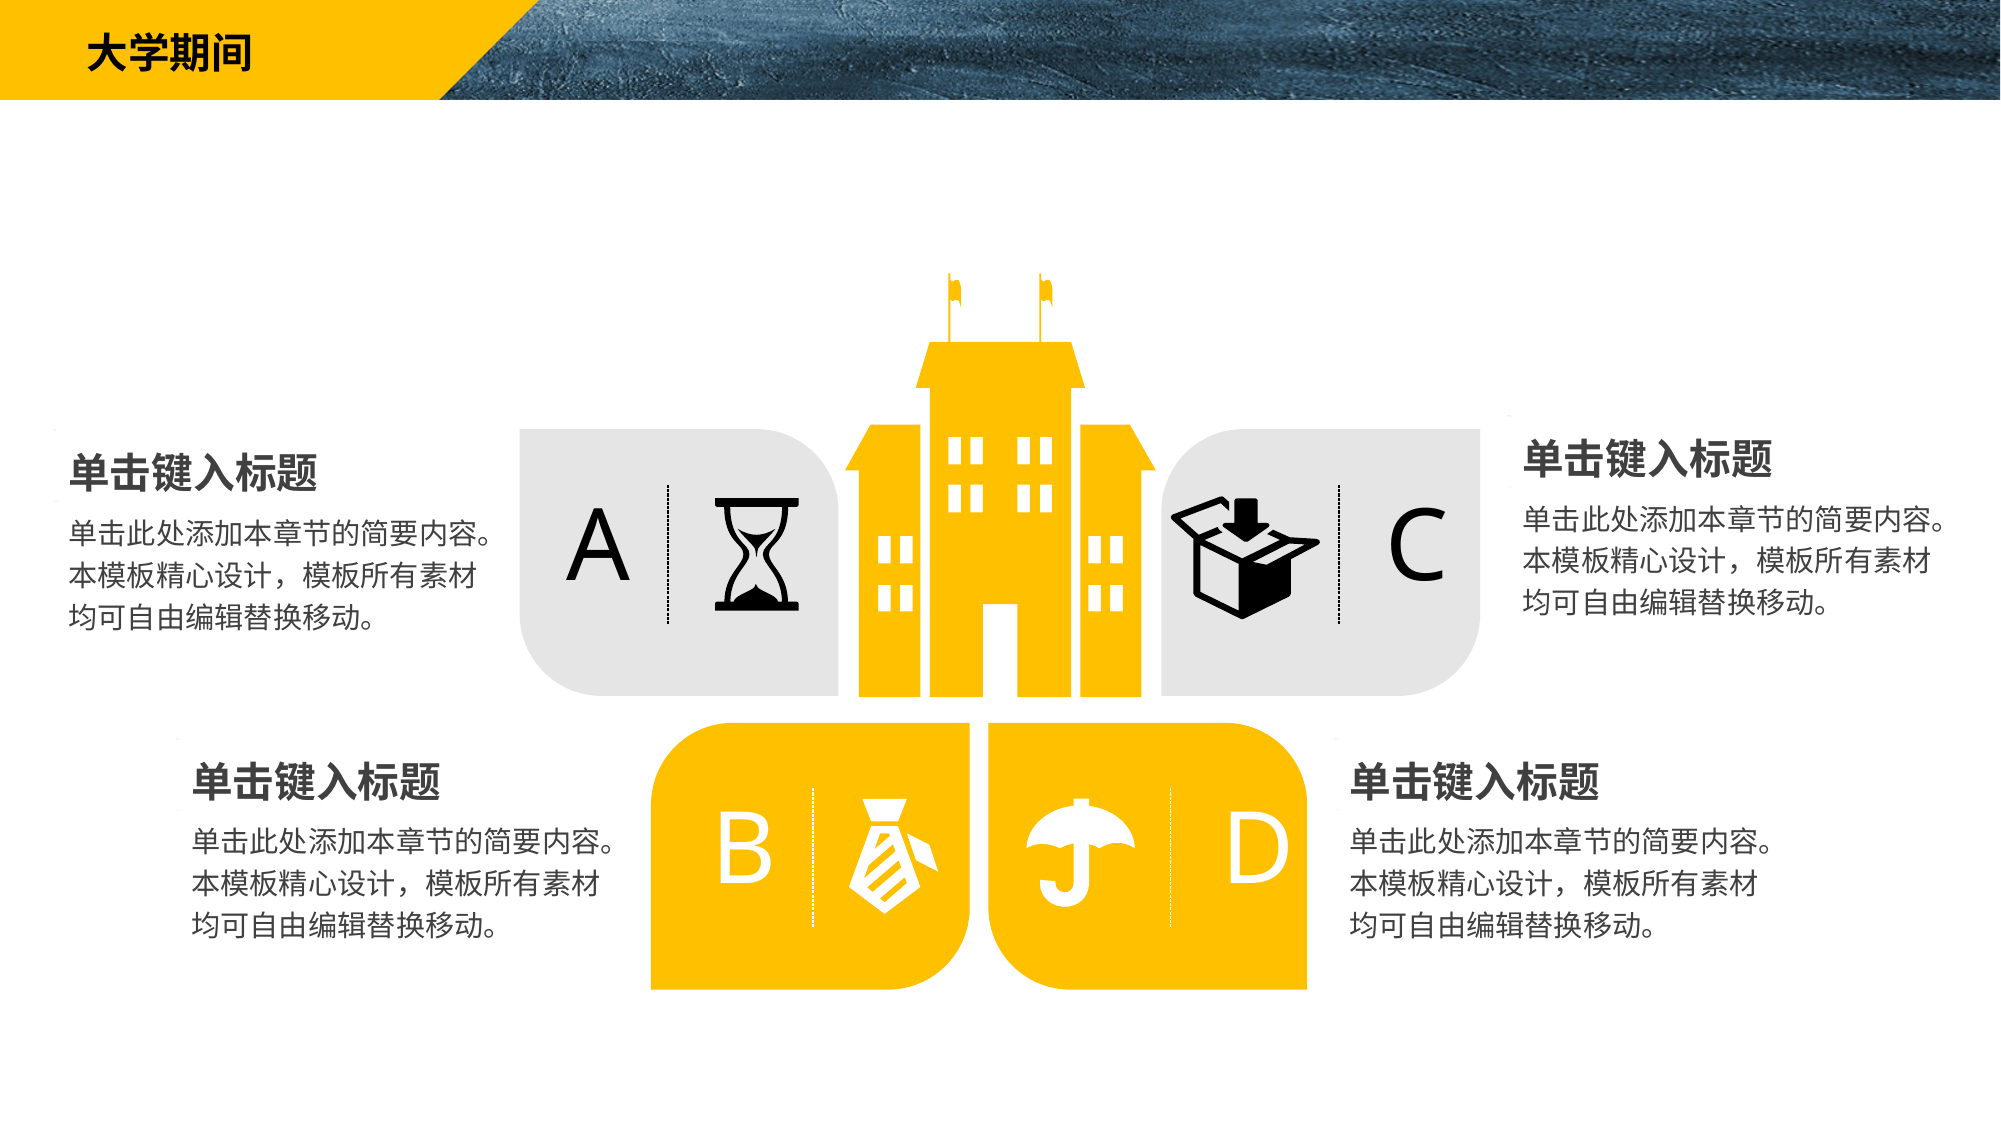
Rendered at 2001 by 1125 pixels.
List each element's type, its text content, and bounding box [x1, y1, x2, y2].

text_box [862, 798, 907, 822]
text_box 单击此处添加本章节的简要内容。本模板精心设计，模板所有素材均可自由编辑替换移动。 [53, 500, 499, 642]
text_box [844, 424, 921, 698]
text_box [906, 833, 939, 872]
text_box [1160, 427, 1482, 697]
text_box 单击此处添加本章节的简要内容。本模板精心设计，模板所有素材均可自由编辑替换移动。 [1334, 809, 1780, 950]
text_box [1080, 424, 1156, 698]
text_box 单击此处添加本章节的简要内容。本模板精心设计，模板所有素材均可自由编辑替换移动。 [1507, 486, 1953, 627]
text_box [1339, 444, 1457, 637]
text_box [1170, 496, 1320, 620]
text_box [537, 444, 668, 637]
text_box [848, 826, 921, 914]
text_box 单击键入标题 [176, 738, 507, 809]
text_box 单击键入标题 [53, 429, 384, 500]
text_box 单击键入标题 [1334, 738, 1665, 809]
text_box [682, 748, 813, 939]
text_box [1170, 748, 1293, 939]
text_box [649, 721, 971, 991]
text_box [915, 273, 1086, 698]
picture [440, 0, 2001, 100]
text_box [715, 498, 799, 611]
text_box [1026, 798, 1135, 907]
text_box [987, 721, 1309, 991]
text_box 单击键入标题 [1507, 415, 1838, 486]
text_box 大学期间 [71, 19, 674, 84]
text_box 单击此处添加本章节的简要内容。本模板精心设计，模板所有素材均可自由编辑替换移动。 [176, 809, 621, 950]
text_box [518, 427, 840, 697]
